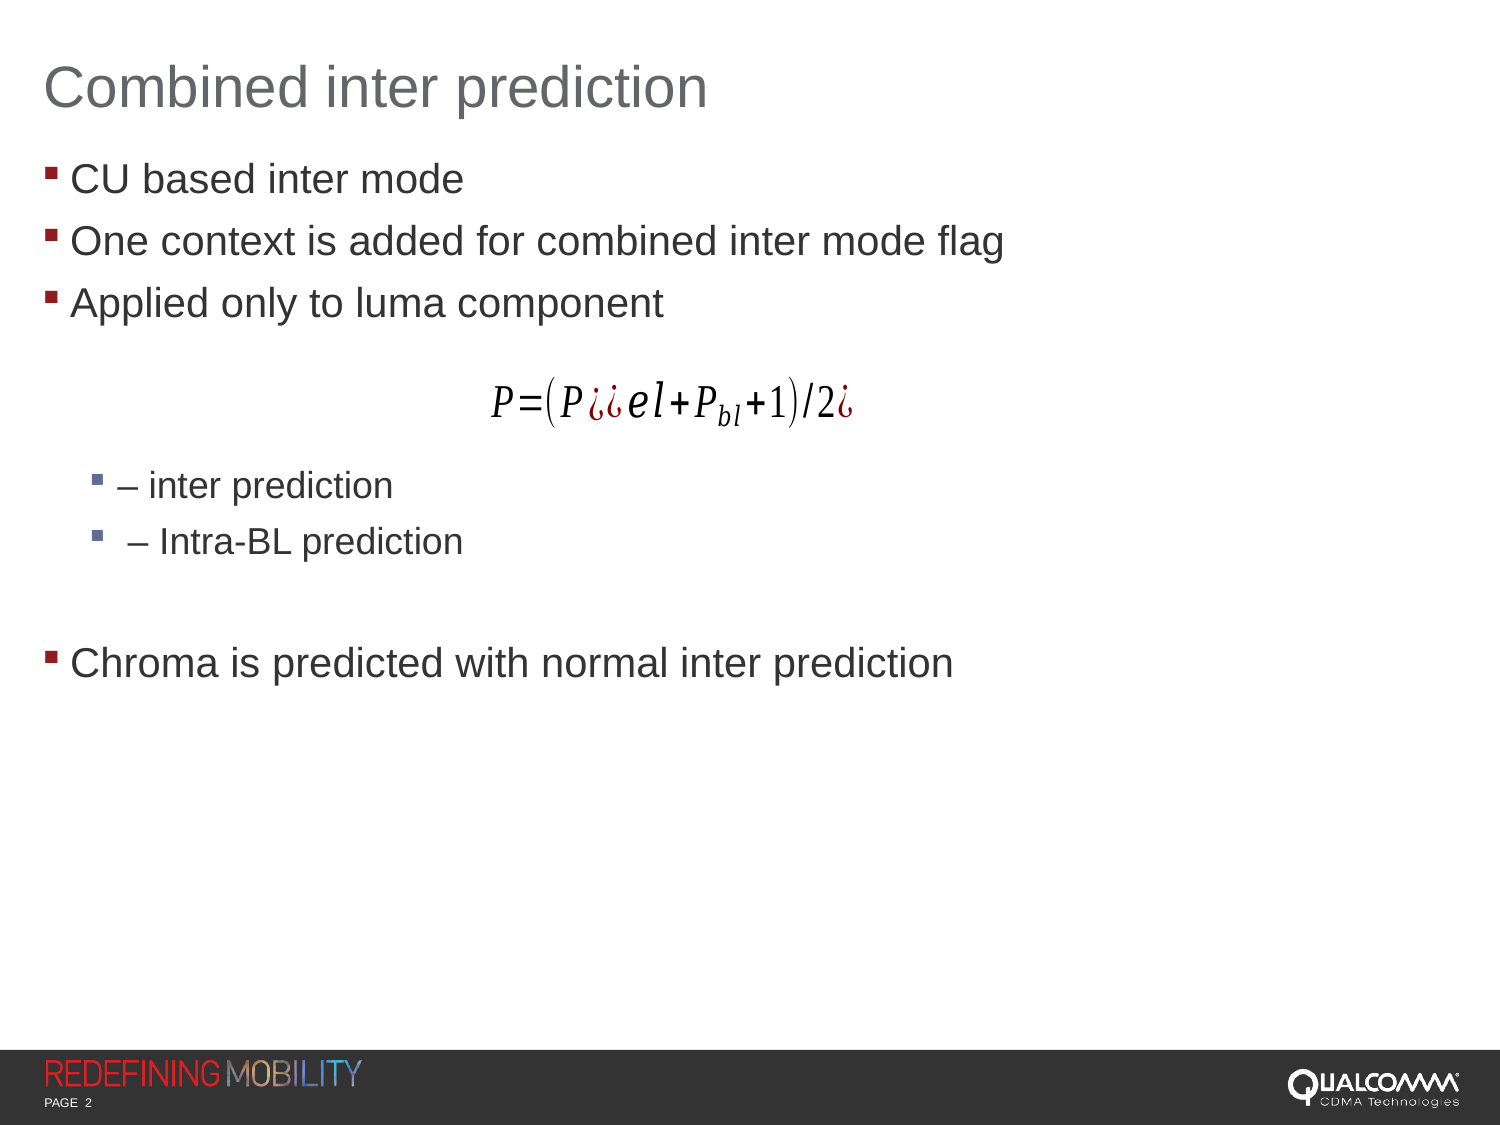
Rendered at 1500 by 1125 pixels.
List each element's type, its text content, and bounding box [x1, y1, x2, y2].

picture [30, 1048, 372, 1099]
title Combined inter prediction [28, 44, 1462, 138]
picture [1278, 1058, 1478, 1114]
